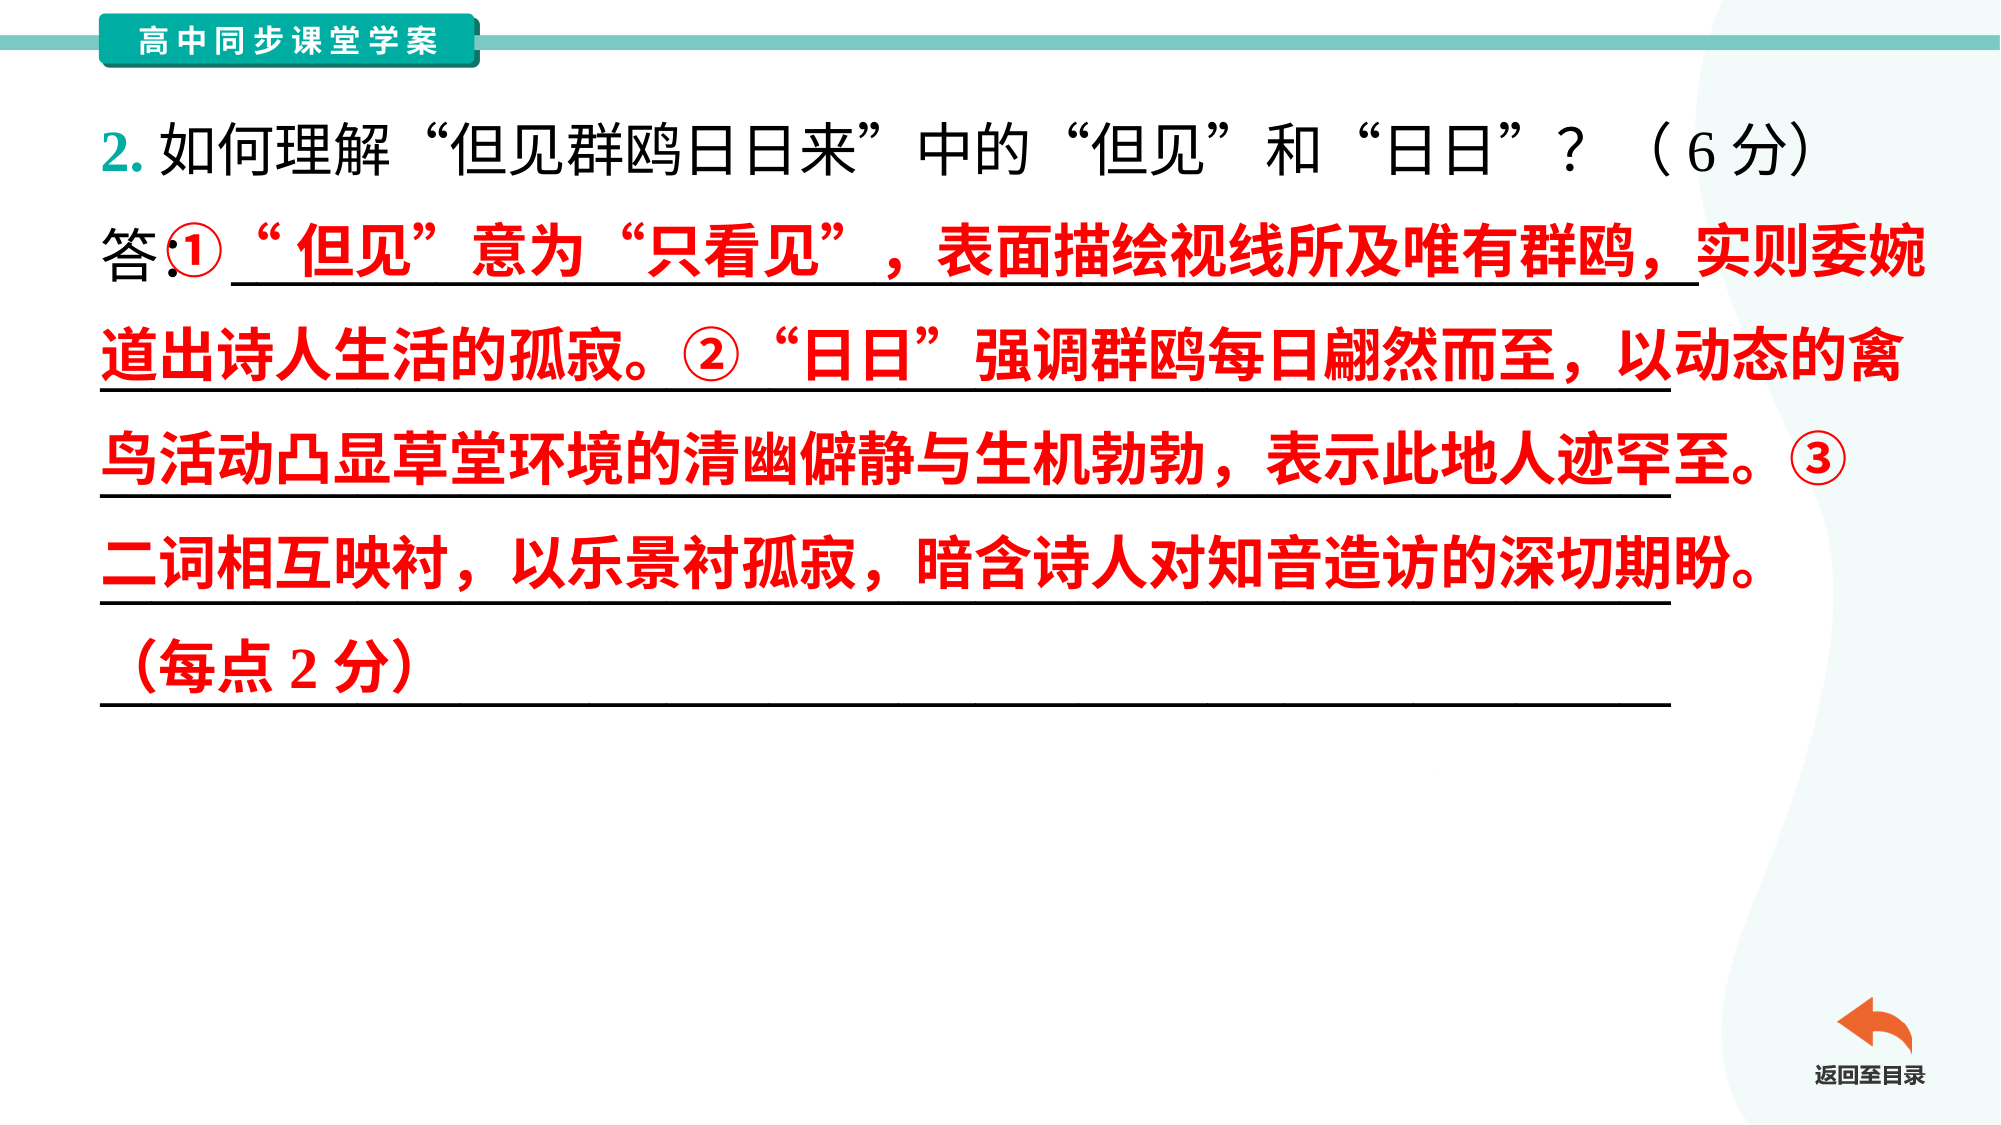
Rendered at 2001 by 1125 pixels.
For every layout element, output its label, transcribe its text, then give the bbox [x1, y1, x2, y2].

text_box 2.如何理解“但见群鸥日日来”中的“但见”和“日日”？（6分） 答：_________________________________________________________ _____________________________________________________________ _____________________________________________________________ _____________________________________________________________ _____________________________________________________________ [100, 689, 1899, 695]
text_box ①“但见”意为“只看见”，表面描绘视线所及唯有群鸥，实则委婉 道出诗人生活的孤寂。②“日日”强调群鸥每日翩然而至，以动态的禽 鸟活动凸显草堂环境的清幽僻静与生机勃勃，表示此地人迹罕至。③ 二词相互映衬，以乐景衬孤寂，暗含诗人对知音造访的深切期盼。 （每点2分） [100, 179, 1899, 689]
picture [0, 0, 2000, 1125]
text_box 2.如何理解“但见群鸥日日来”中的“但见”和“日日”？（6分） 答：_________________________________________________________ _____________________________________________________________ _____________________________________________________________ _____________________________________________________________ _____________________________________________________________ [100, 76, 1899, 179]
